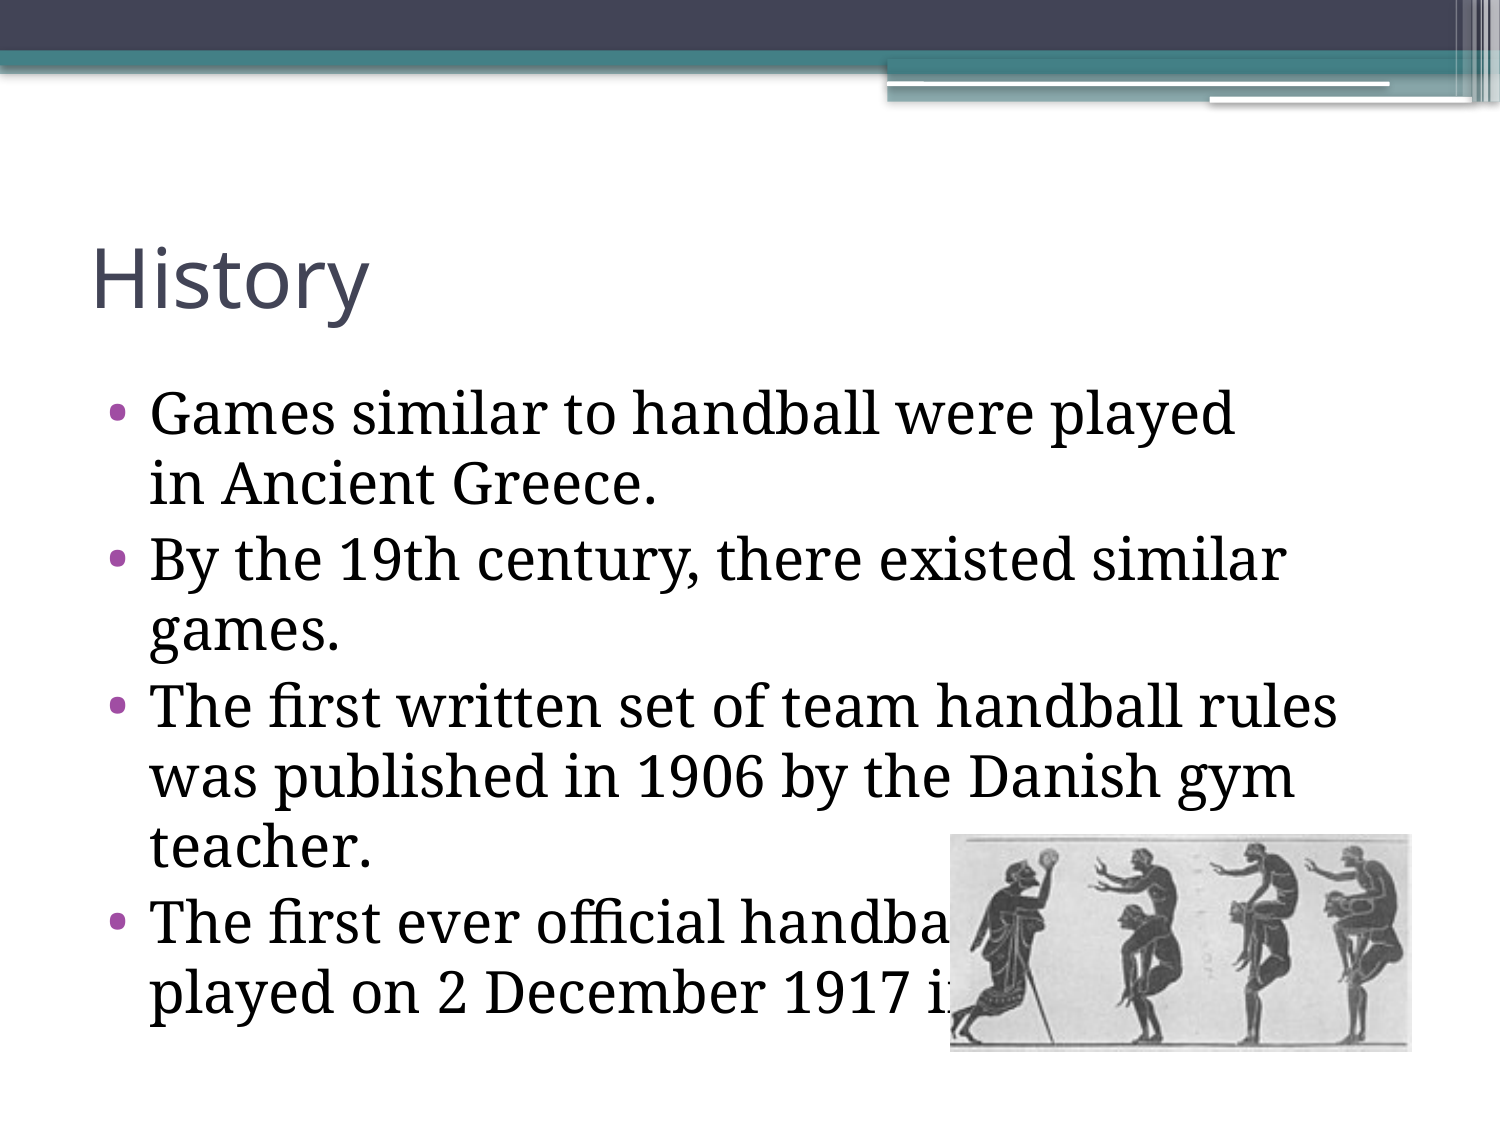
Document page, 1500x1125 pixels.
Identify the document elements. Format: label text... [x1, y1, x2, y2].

title History [75, 187, 1425, 363]
picture [950, 833, 1412, 1053]
list Games similar to handball were played in Ancient Greece. By the 19th century, there existed similar games. The first written set of team handball rules was published in 1906 by the Danish gym teacher. The first ever official handball match was played on 2 December 1917 in Berlin. [75, 368, 1425, 1079]
